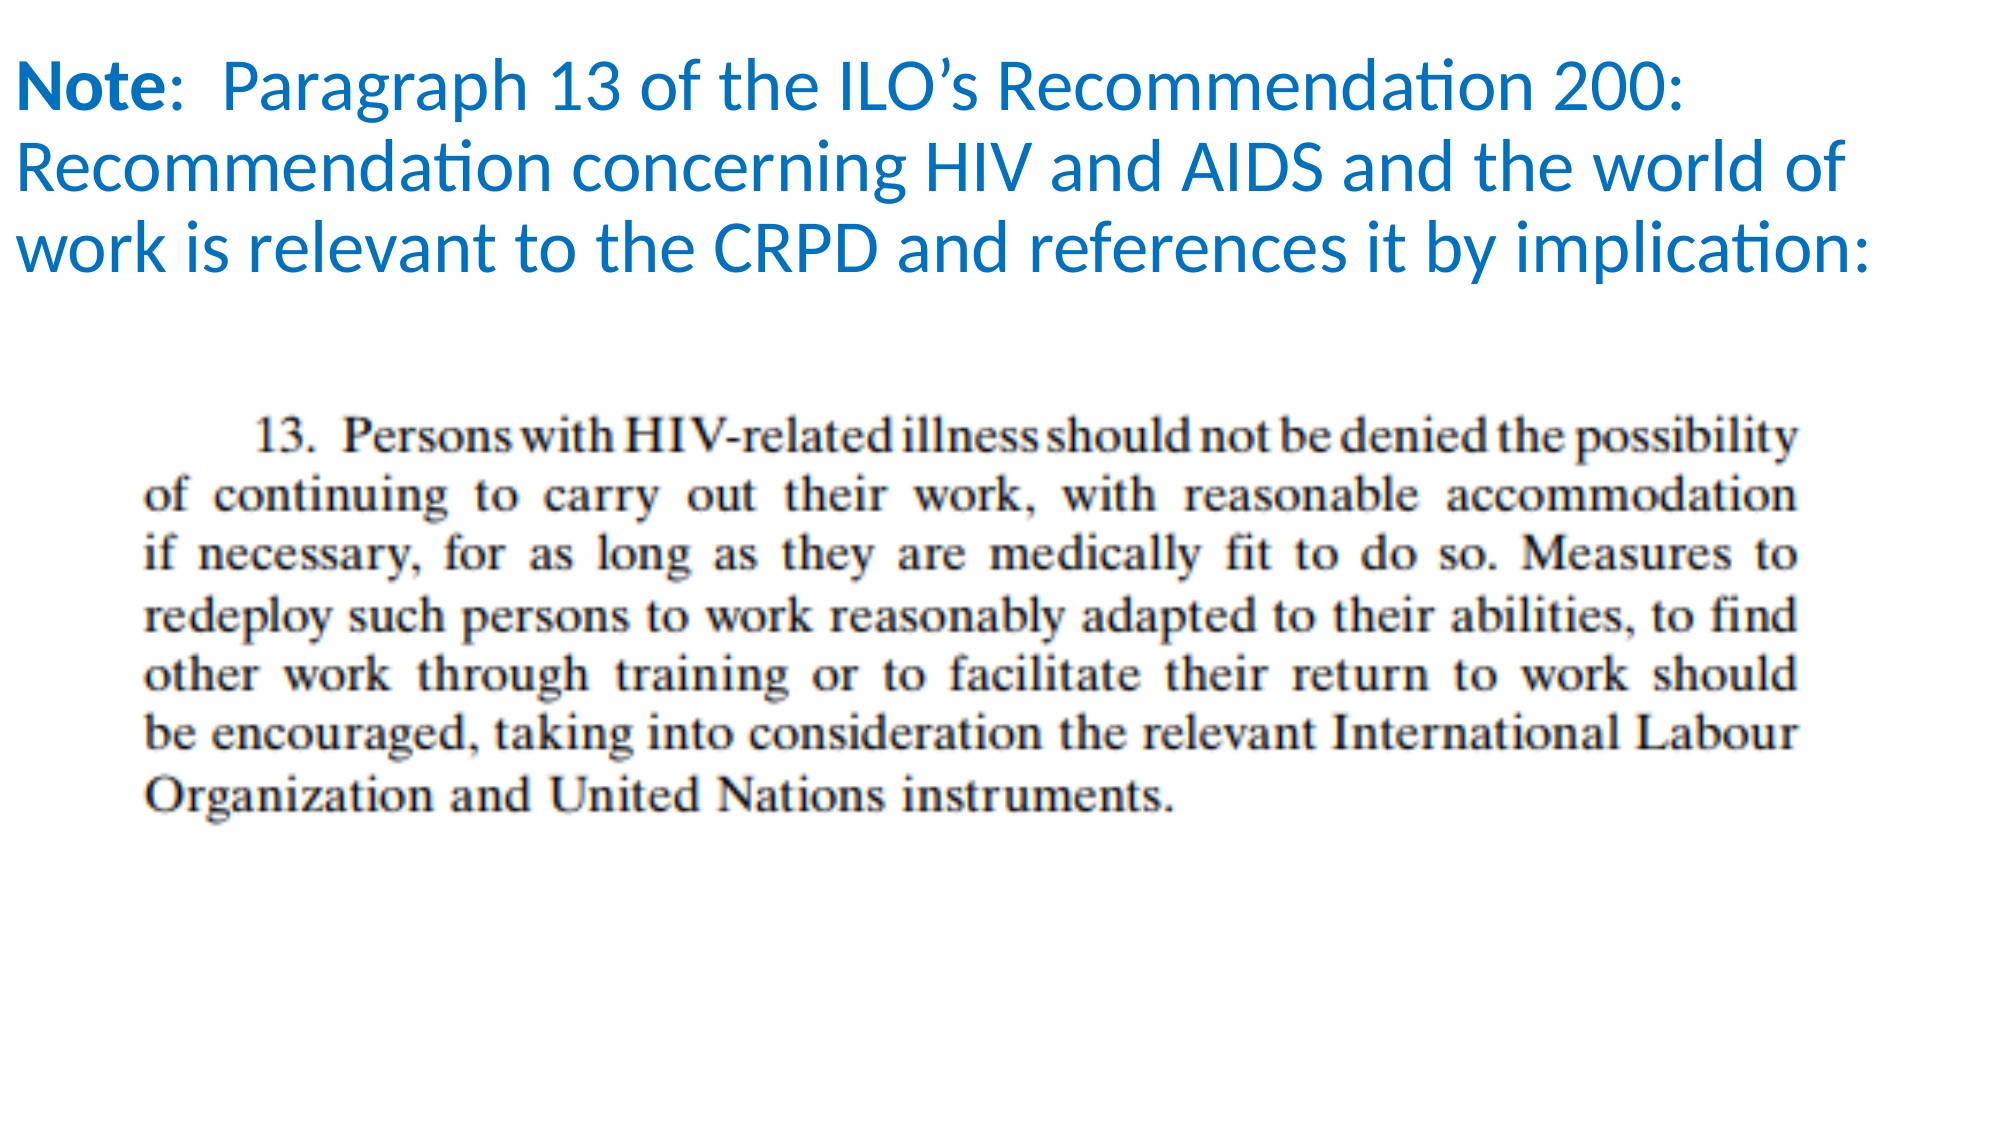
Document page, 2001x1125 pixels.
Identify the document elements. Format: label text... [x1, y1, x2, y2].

picture [124, 391, 1846, 861]
list Note: Paragraph 13 of the ILO’s Recommendation 200: Recommendation concerning HIV and AIDS and the world of work is relevant to the CRPD and references it by implication: [0, 38, 1971, 1084]
